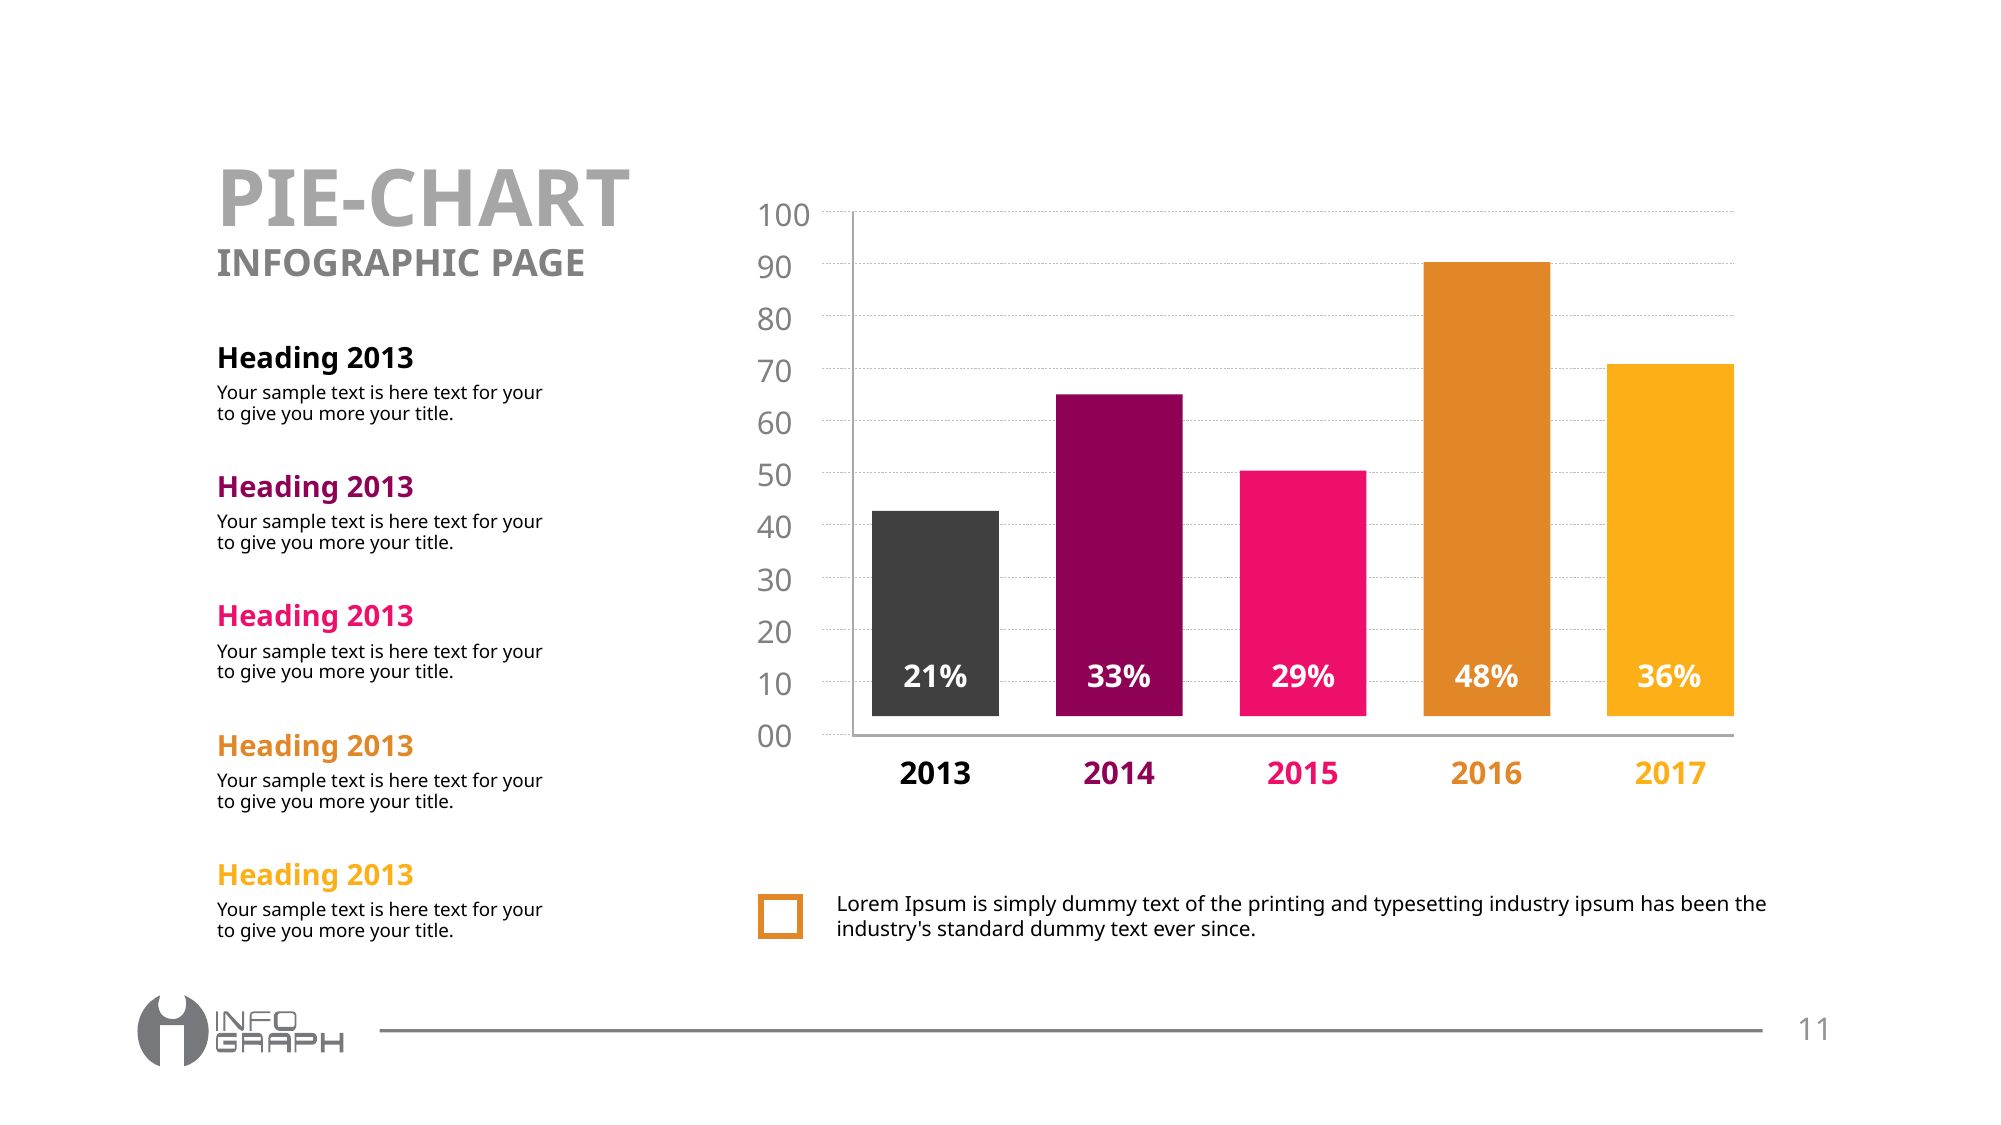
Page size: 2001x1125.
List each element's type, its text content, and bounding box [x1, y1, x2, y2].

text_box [202, 848, 565, 950]
text_box Lorem Ipsum is simply dummy text of the printing and typesetting industry ipsum has been the industry's standard dummy text ever since. [821, 883, 1810, 949]
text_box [202, 331, 565, 433]
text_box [202, 719, 565, 820]
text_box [821, 211, 853, 734]
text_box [202, 461, 565, 562]
text_box 2014 [1068, 746, 1171, 799]
text_box 100 90 80 70 60 50 40 30 20 10 00 [742, 173, 851, 761]
text_box 2017 [1619, 746, 1722, 799]
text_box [202, 590, 565, 691]
text_box 2013 [884, 746, 987, 799]
text_box [760, 896, 801, 937]
slide_number 11 [1767, 983, 1863, 1079]
text_box PIE-CHART INFOGRAPHIC PAGE [202, 193, 674, 292]
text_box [853, 211, 1735, 736]
text_box 2016 [1436, 746, 1538, 799]
text_box 2015 [1252, 746, 1354, 799]
